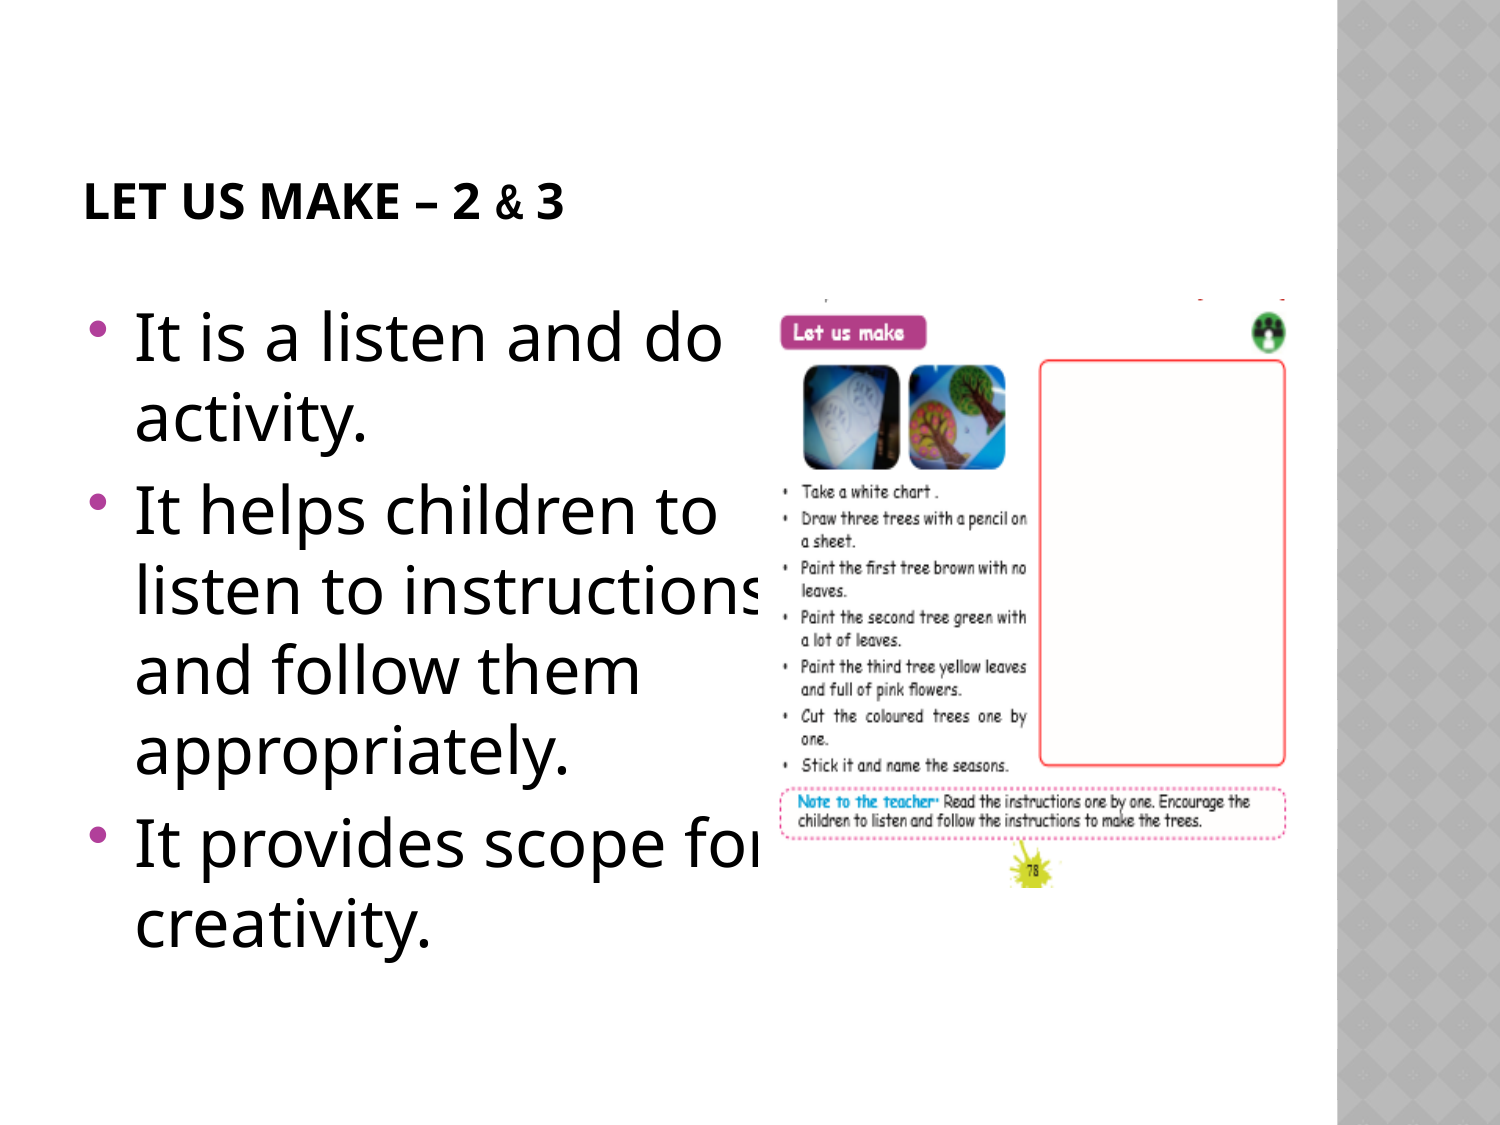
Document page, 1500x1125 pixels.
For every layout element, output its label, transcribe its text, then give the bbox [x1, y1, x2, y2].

list It is a listen and do activity. It helps children to listen to instructions and follow them appropriately. It provides scope for creativity. [75, 287, 800, 1005]
picture [758, 299, 1327, 888]
title Let us make – 2 & 3 [75, 37, 1043, 230]
